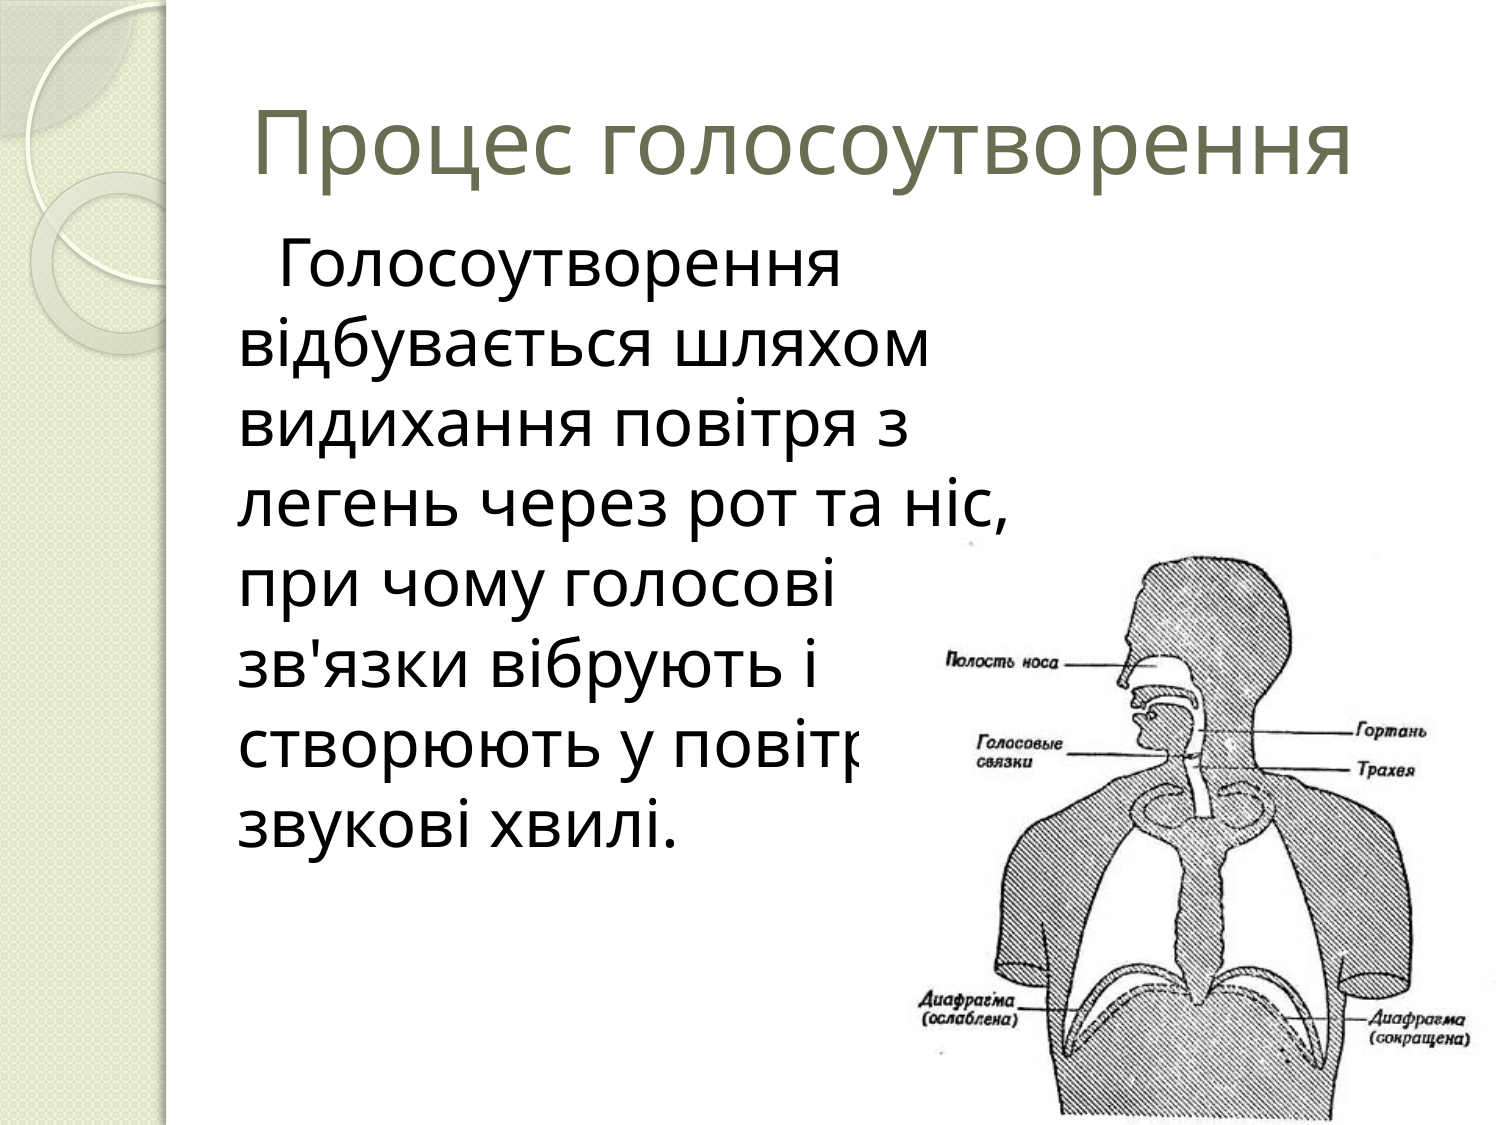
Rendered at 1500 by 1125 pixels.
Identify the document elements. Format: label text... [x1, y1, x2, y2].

title Процес голосоутворення [235, 45, 1466, 233]
picture [859, 537, 1500, 1125]
list Голосоутворення відбувається шляхом видихання повітря з легень через рот та ніс, при чому голосові зв'язки вібрують і створюють у повітрі звукові хвилі. [162, 212, 1050, 925]
